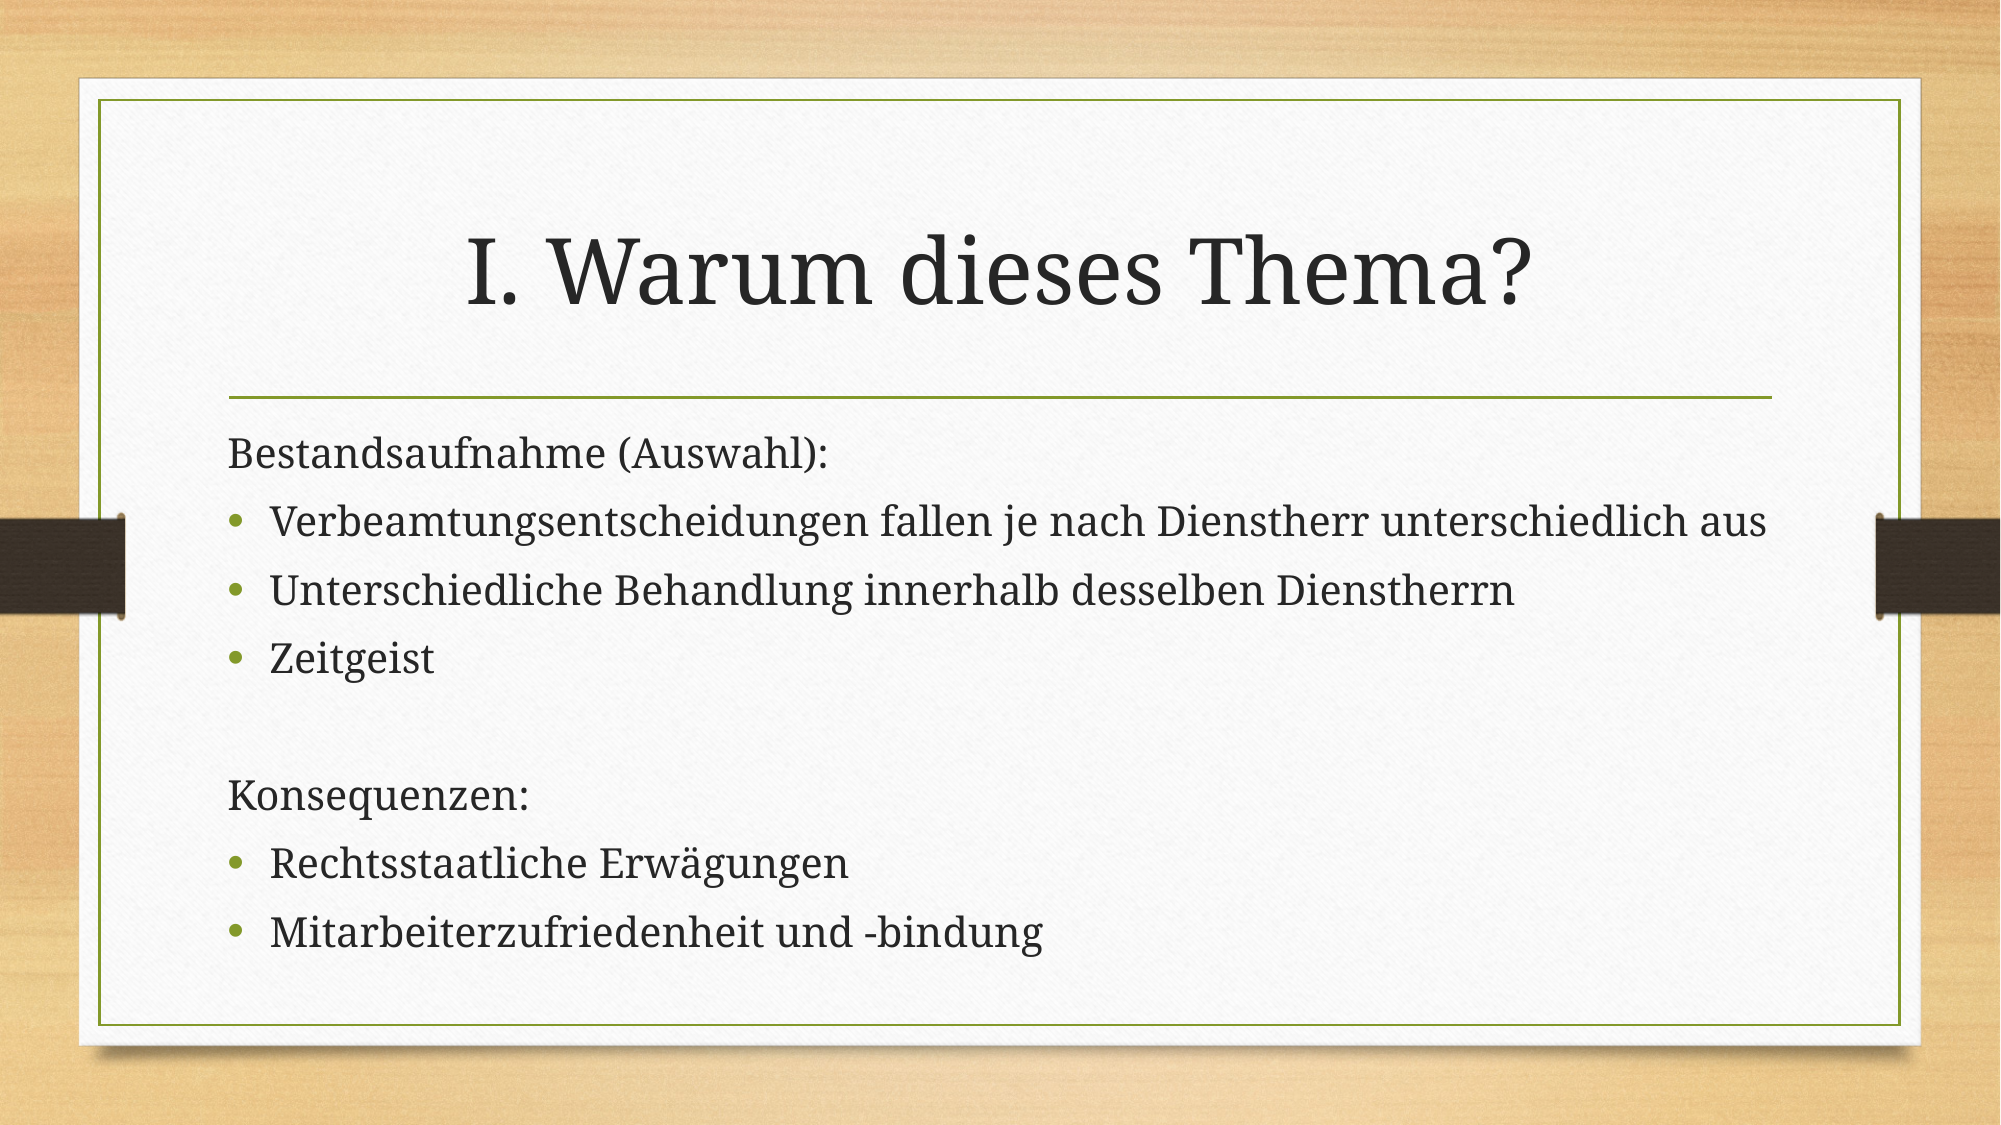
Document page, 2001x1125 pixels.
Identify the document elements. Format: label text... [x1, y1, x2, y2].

picture [0, 0, 2001, 1125]
title I. Warum dieses Thema? [212, 161, 1788, 375]
list Bestandsaufnahme (Auswahl): Verbeamtungsentscheidungen fallen je nach Dienstherr unterschiedlich aus Unterschiedliche Behandlung innerhalb desselben Dienstherrn Zeitgeist Konsequenzen: Rechtsstaatliche Erwägungen Mitarbeiterzufriedenheit und -bindung [212, 419, 1788, 964]
